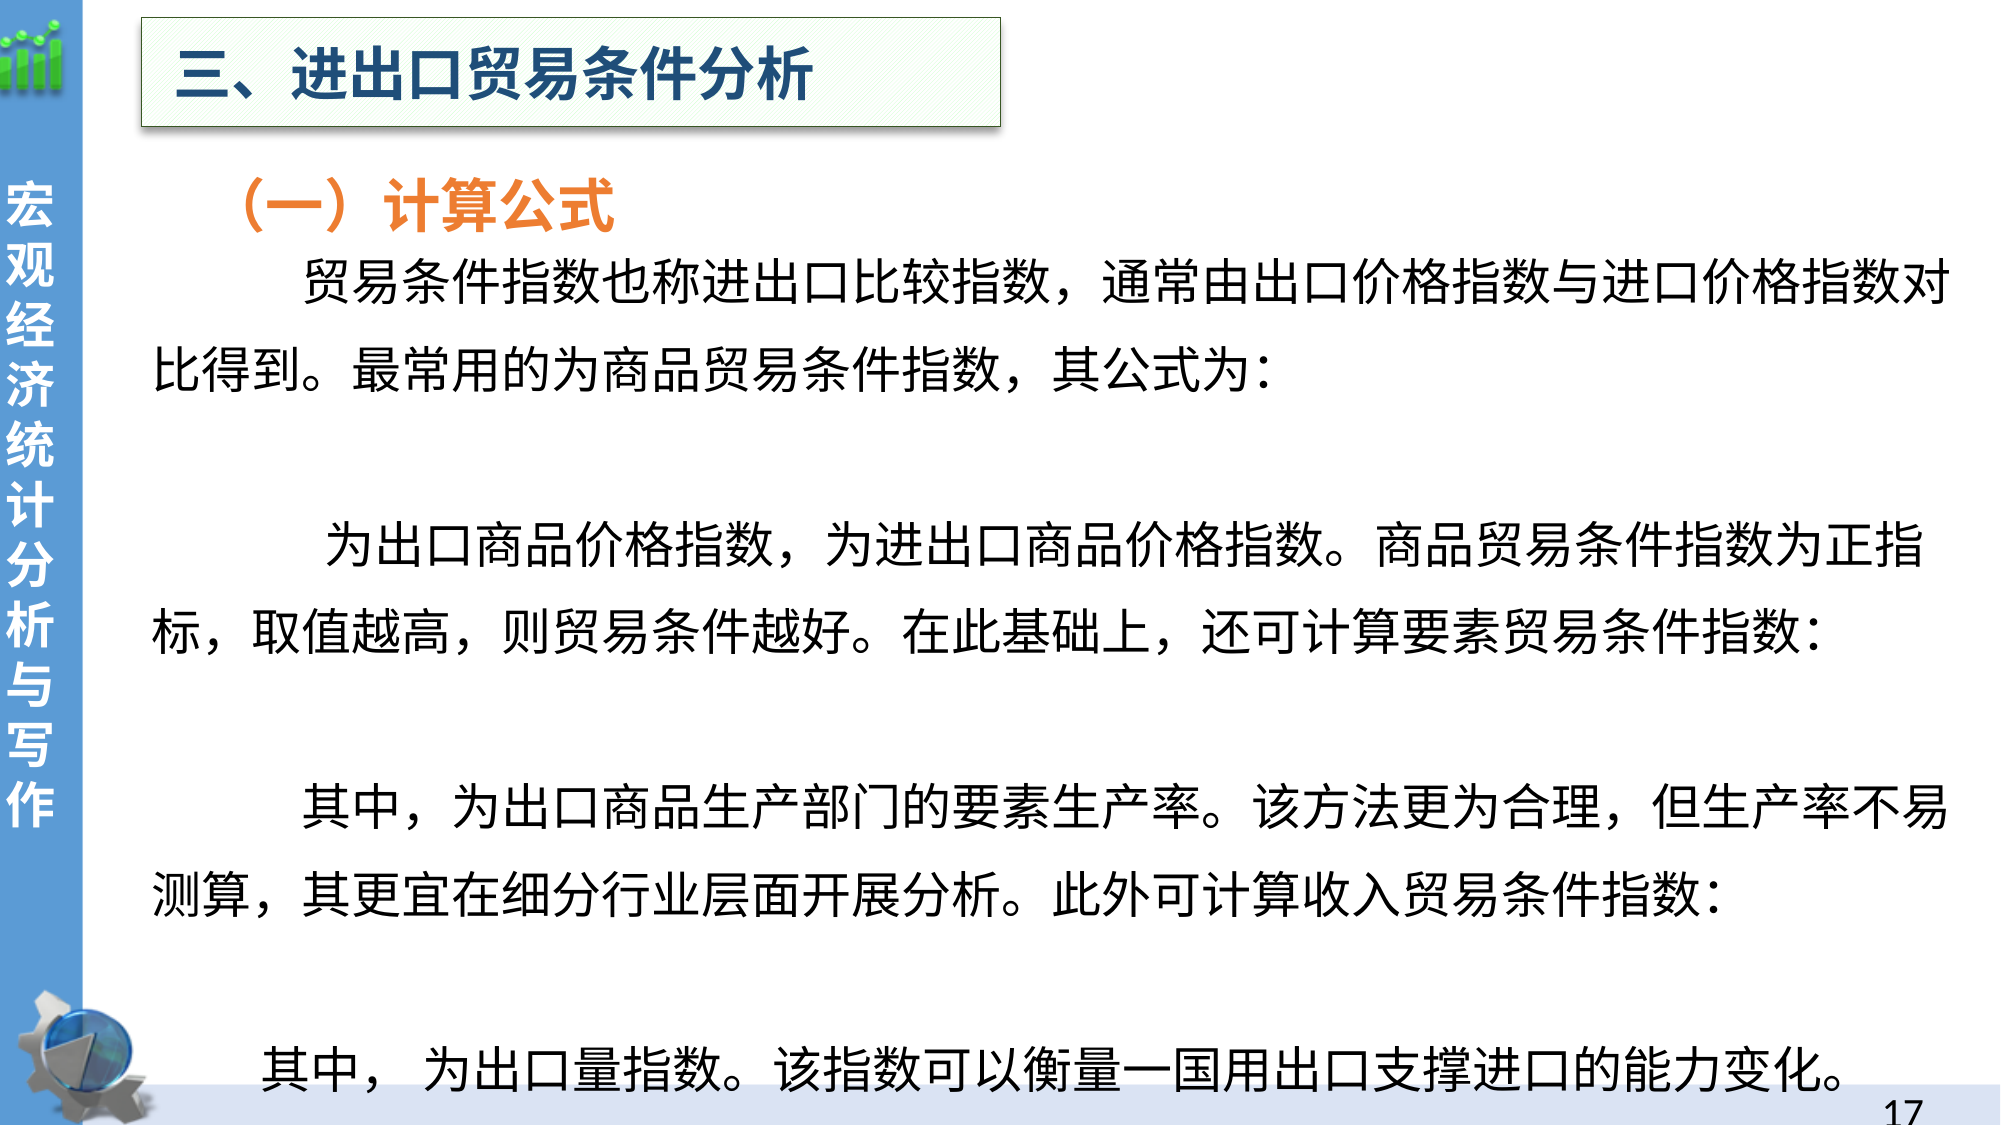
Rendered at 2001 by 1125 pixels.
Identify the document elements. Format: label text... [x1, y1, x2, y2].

picture [1827, 1078, 1837, 1085]
text_box （一）计算公式 [84, 126, 918, 247]
text_box 三、进出口贸易条件分析 [141, 17, 1000, 127]
slide_number 16 [1786, 1085, 1940, 1125]
picture [0, 0, 2001, 1125]
